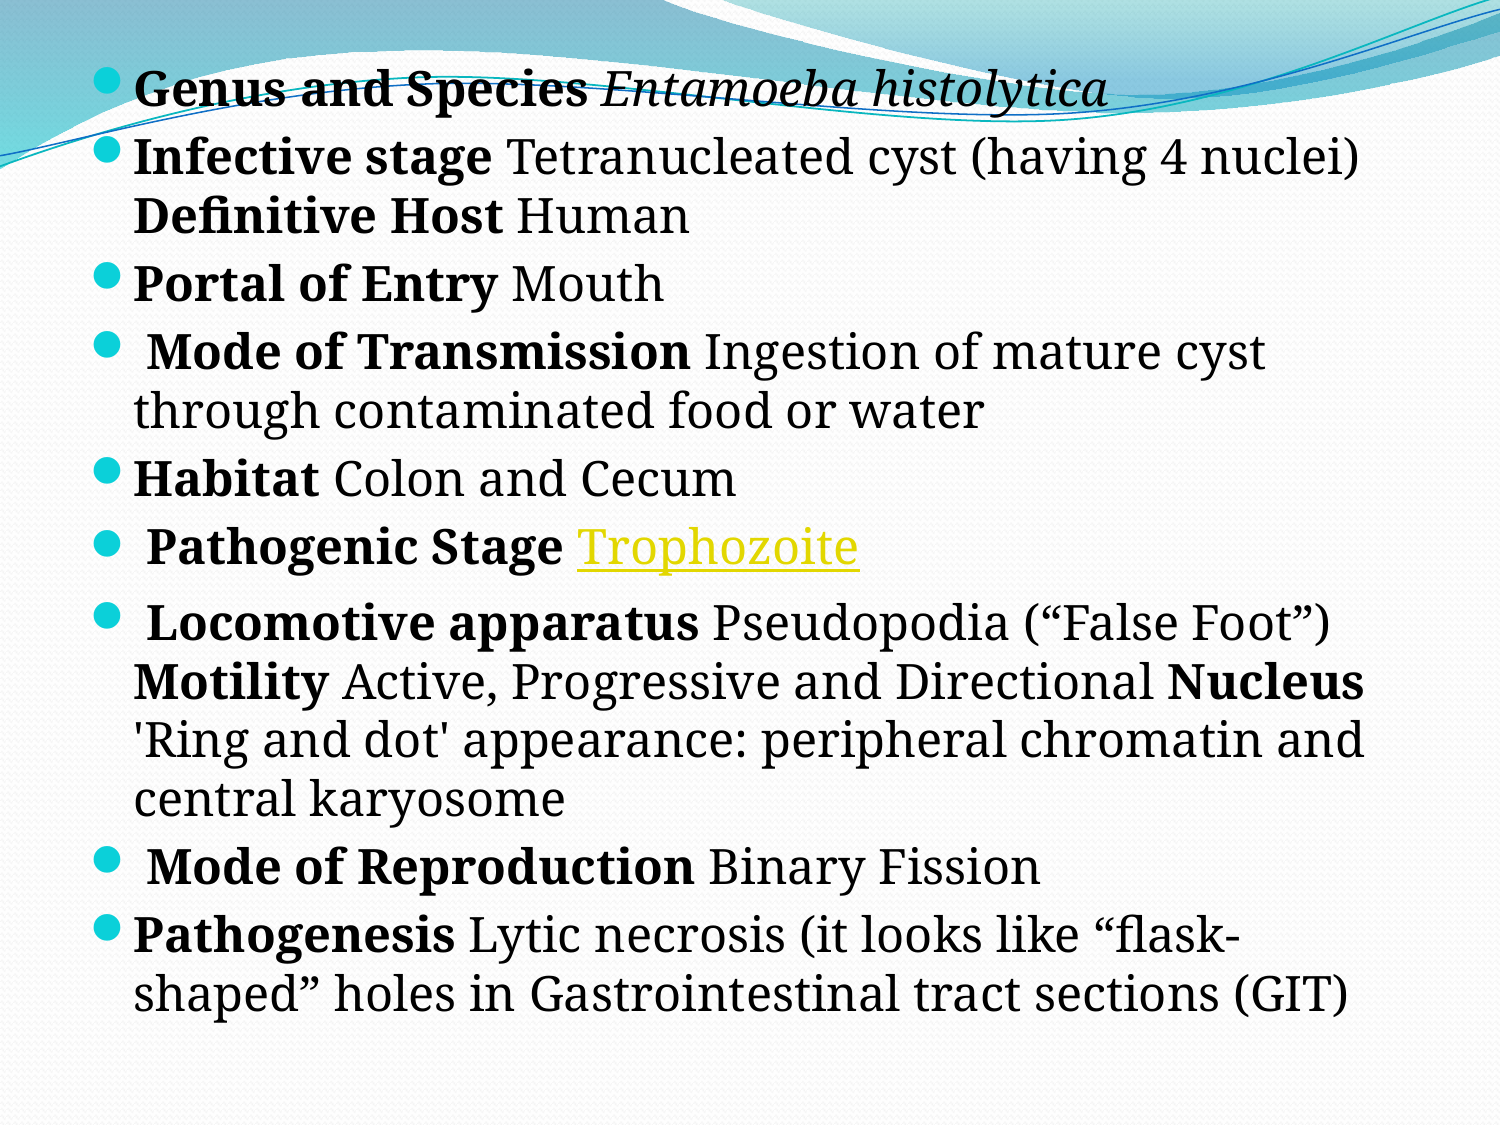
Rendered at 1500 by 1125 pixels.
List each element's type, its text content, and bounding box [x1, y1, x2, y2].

list Genus and Species Entamoeba histolytica Infective stage Tetranucleated cyst (having 4 nuclei) Definitive Host Human Portal of Entry Mouth Mode of Transmission Ingestion of mature cyst through contaminated food or water Habitat Colon and Cecum Pathogenic Stage Trophozoite Locomotive apparatus Pseudopodia (“False Foot”) Motility Active, Progressive and Directional Nucleus 'Ring and dot' appearance: peripheral chromatin and central karyosome Mode of Reproduction Binary Fission Pathogenesis Lytic necrosis (it looks like “flask-shaped” holes in Gastrointestinal tract sections (GIT) [75, 50, 1425, 1038]
